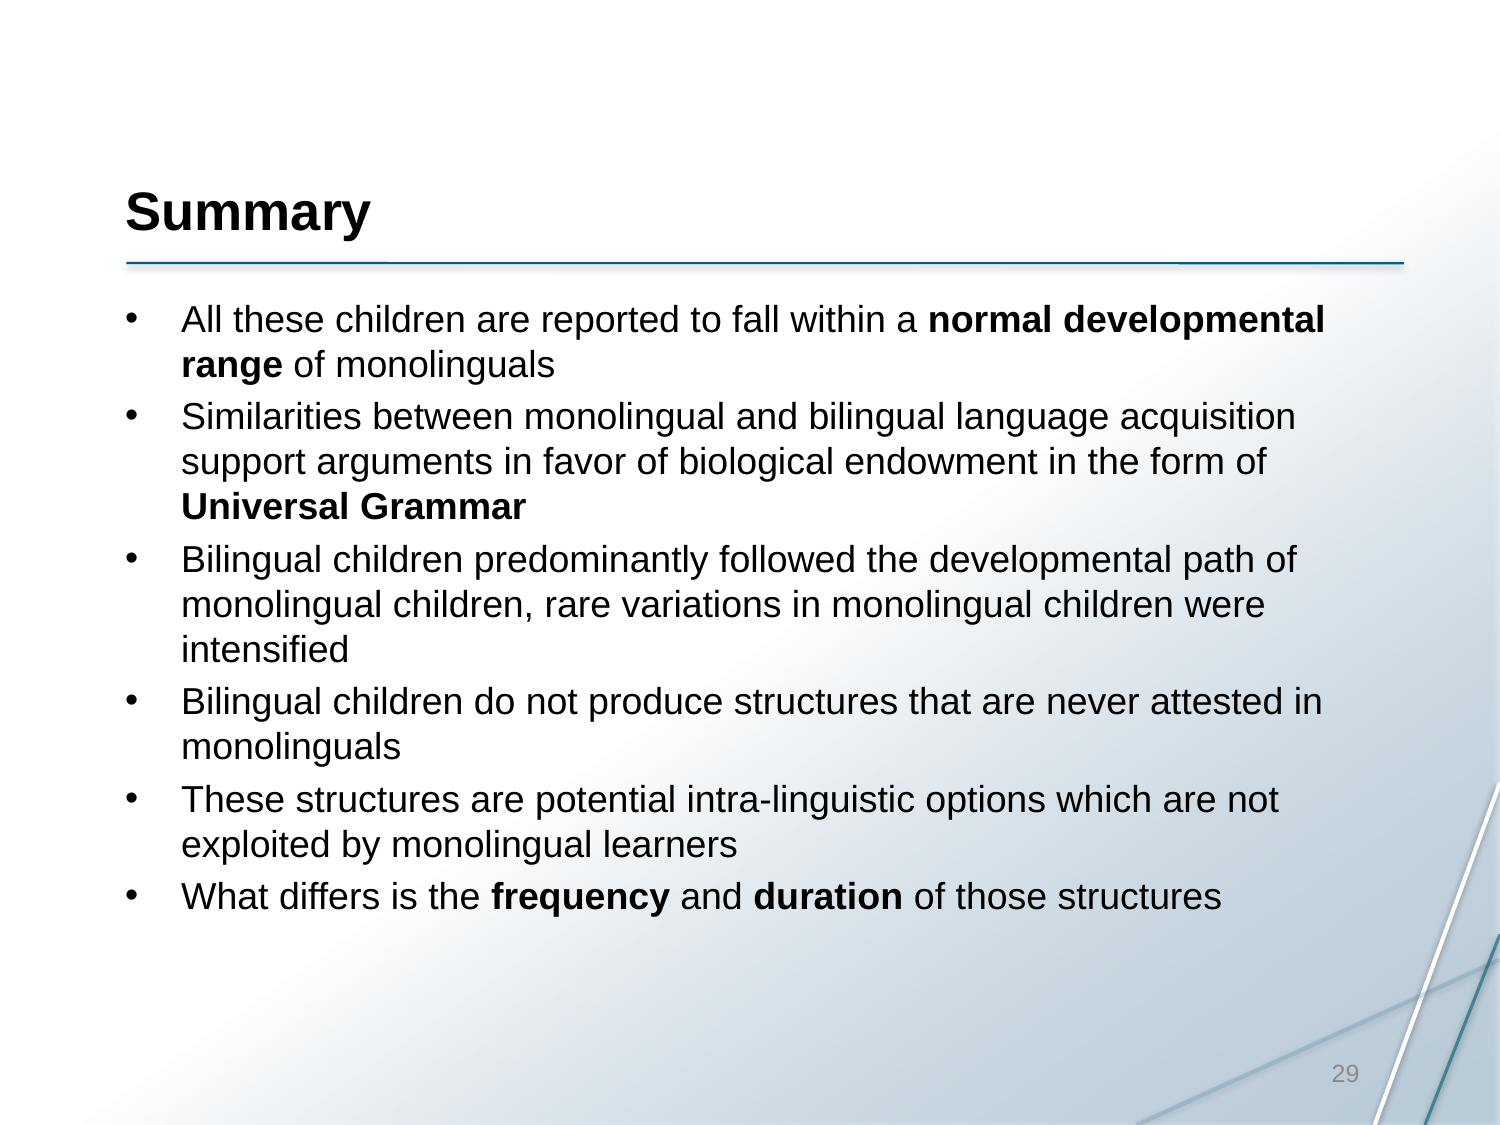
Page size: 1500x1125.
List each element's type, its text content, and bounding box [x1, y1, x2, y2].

slide_number 29 [1074, 1042, 1375, 1103]
list All these children are reported to fall within a normal developmental range of monolinguals Similarities between monolingual and bilingual language acquisition support arguments in favor of biological endowment in the form of Universal Grammar Bilingual children predominantly followed the developmental path of monolingual children, rare variations in monolingual children were intensified Bilingual children do not produce structures that are never attested in monolinguals These structures are potential intra-linguistic options which are not exploited by monolingual learners What differs is the frequency and duration of those structures [109, 287, 1404, 1005]
title Summary [109, 49, 1403, 249]
